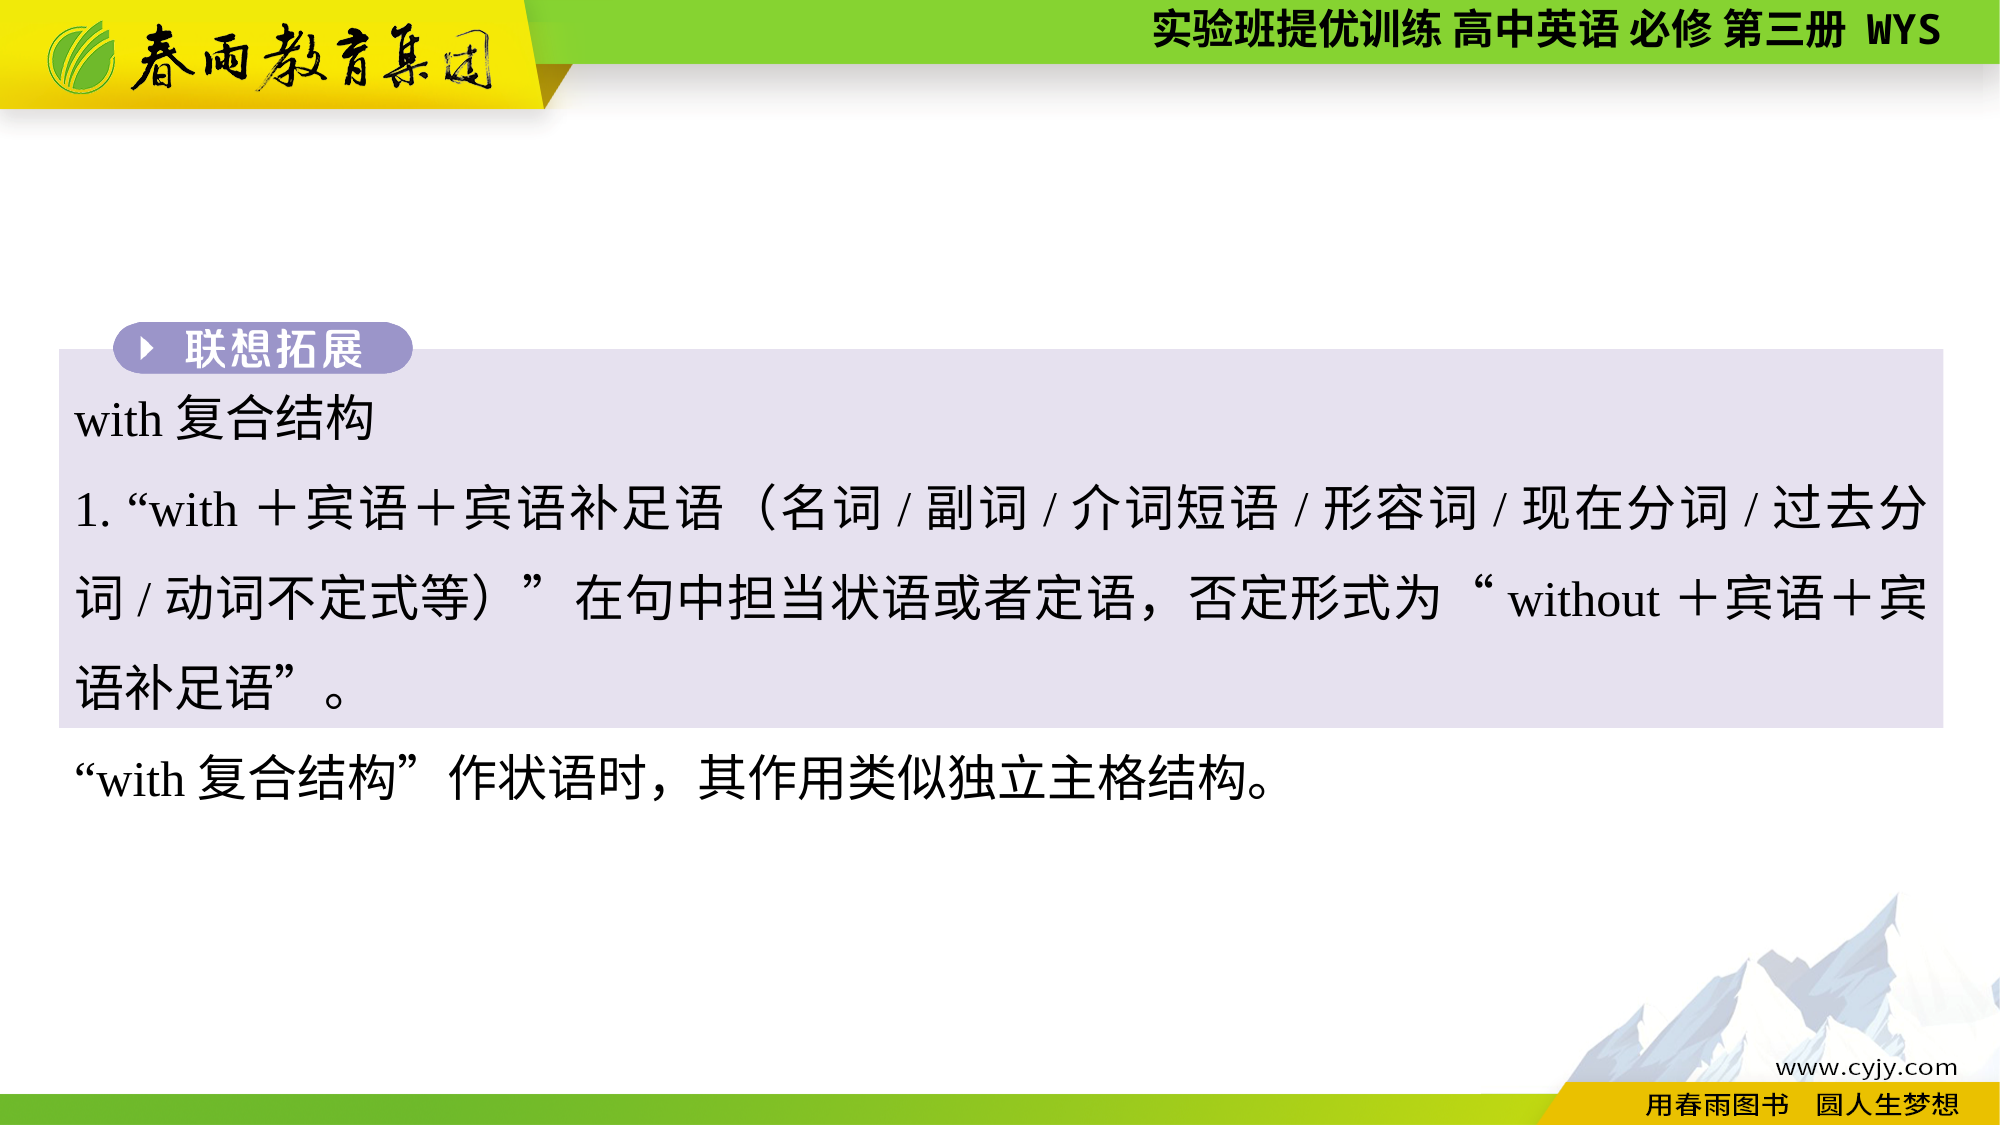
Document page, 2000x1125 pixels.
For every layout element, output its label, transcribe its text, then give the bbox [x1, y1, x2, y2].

picture [0, 0, 2000, 1125]
list with复合结构 1. “with＋宾语＋宾语补足语（名词/副词/介词短语/形容词/现在分词/过去分词/动词不定式等）”在句中担当状语或者定语，否定形式为“without＋宾语＋宾语补足语”。 “with复合结构”作状语时，其作用类似独立主格结构。 [59, 349, 1944, 728]
